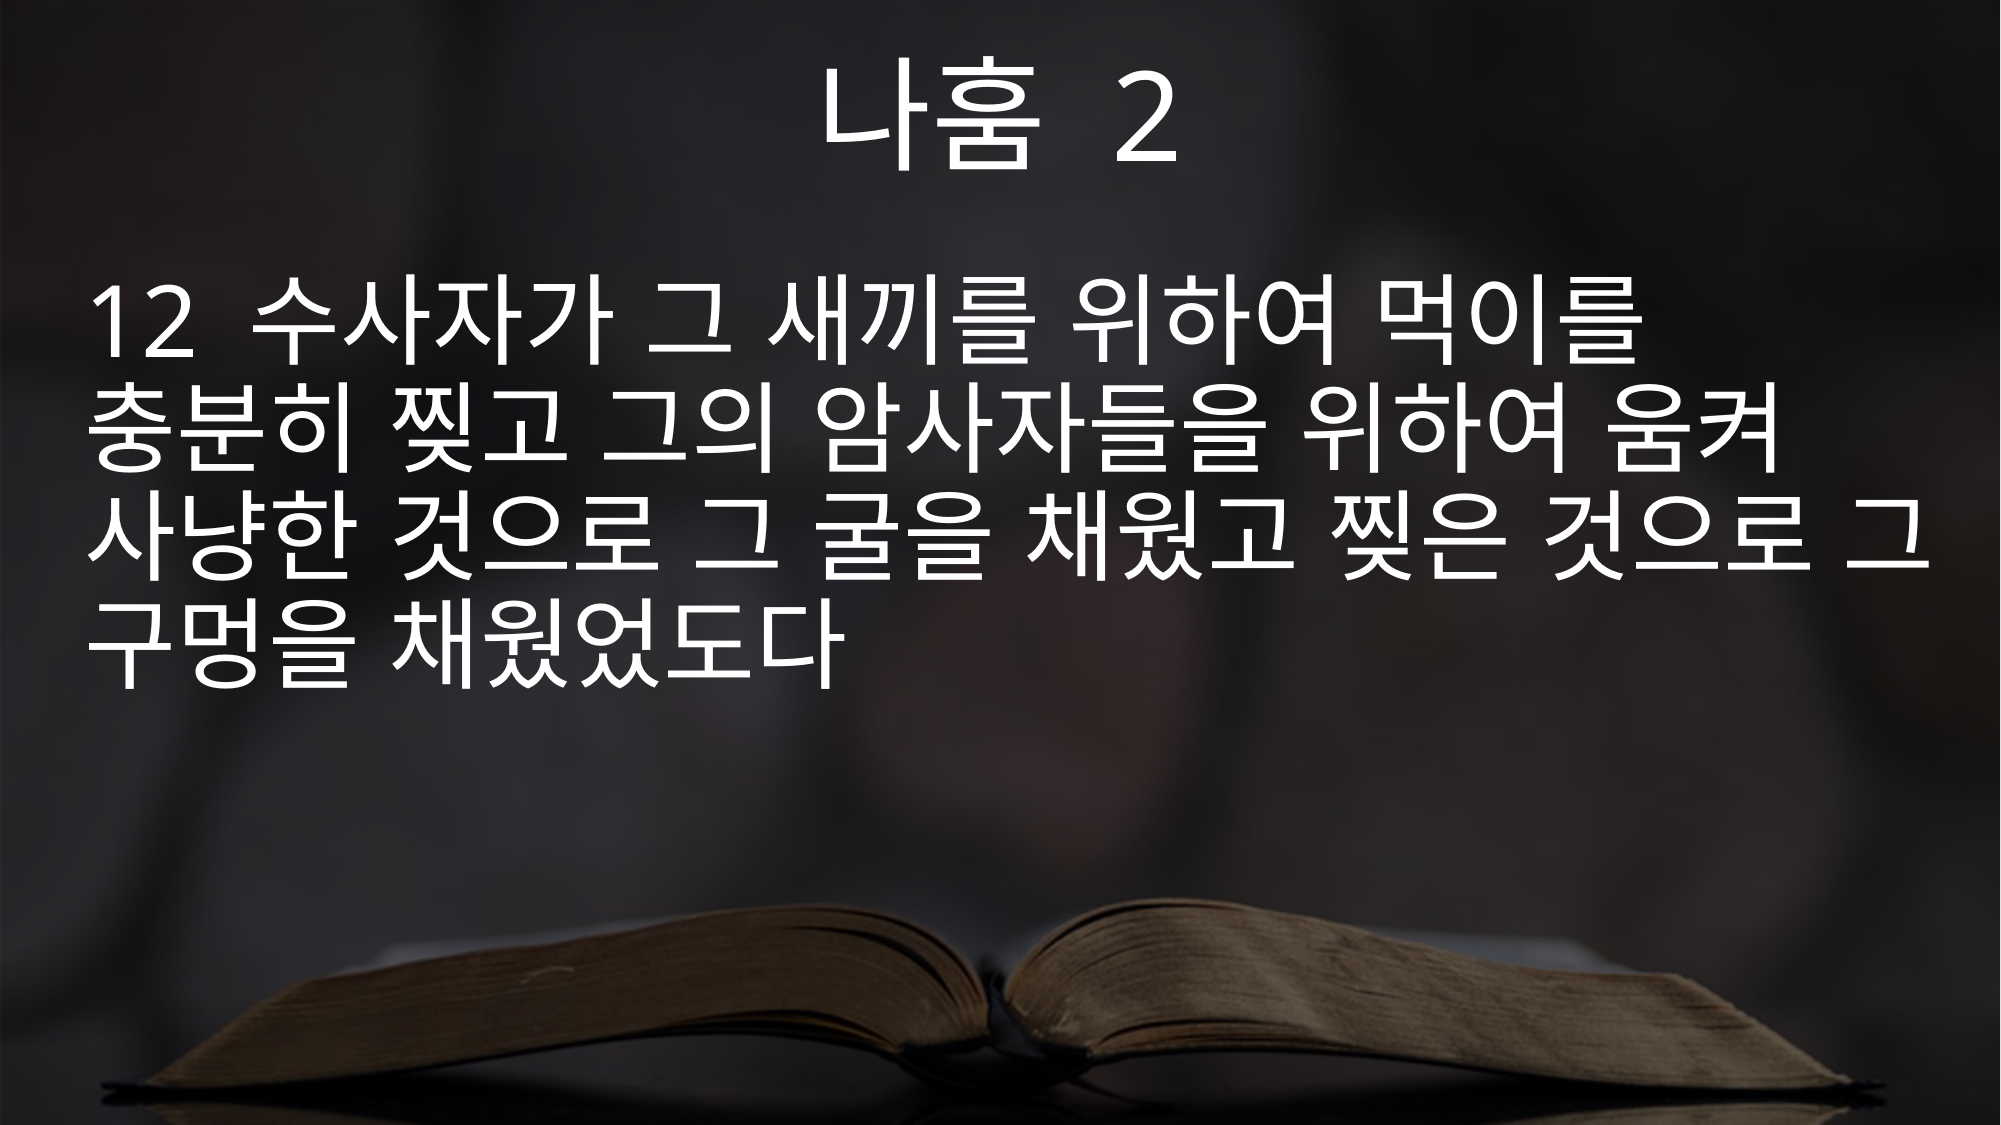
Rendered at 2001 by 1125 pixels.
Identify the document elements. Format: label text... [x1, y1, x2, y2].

list 12 수사자가 그 새끼를 위하여 먹이를 충분히 찢고 그의 암사자들을 위하여 움켜 사냥한 것으로 그 굴을 채웠고 찢은 것으로 그 구멍을 채웠었도다 [69, 263, 1953, 423]
footer 나훔 2 [0, 32, 2000, 192]
picture [0, 0, 2001, 1125]
